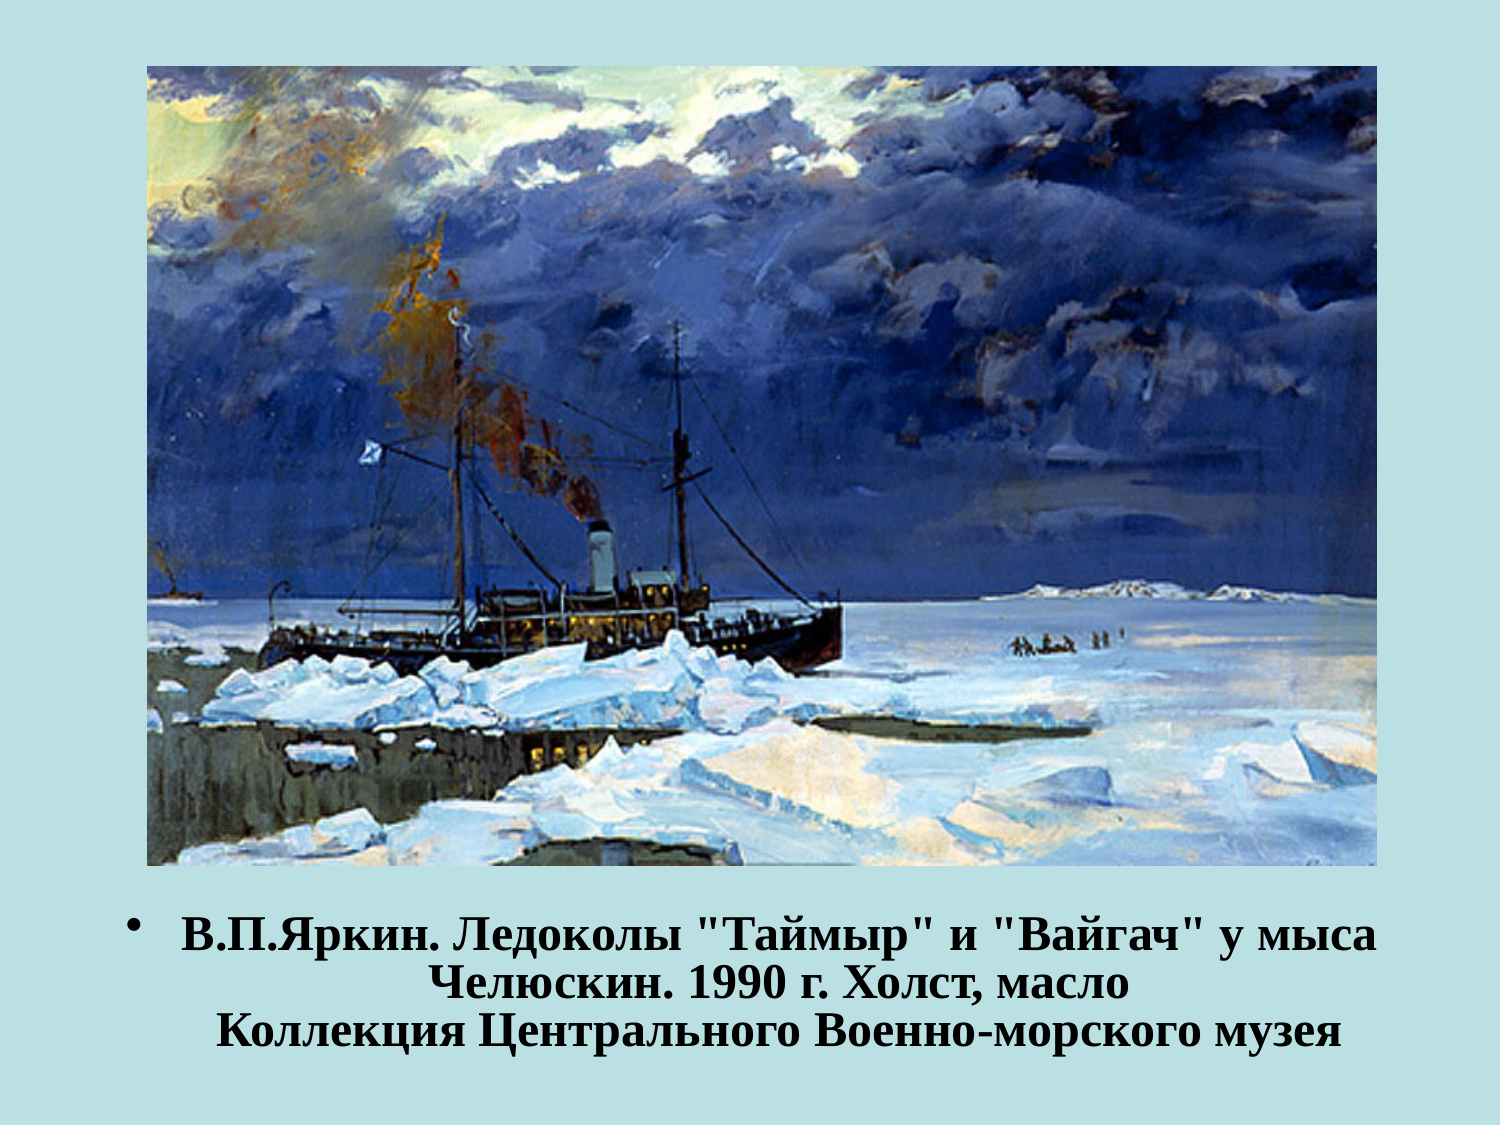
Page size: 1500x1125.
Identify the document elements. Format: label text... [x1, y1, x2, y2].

picture [147, 66, 1377, 867]
list В.П.Яркин. Ледоколы "Таймыр" и "Вайгач" у мыса Челюскин. 1990 г. Холст, масло Коллекция Центрального Военно-морского музея [76, 904, 1428, 1077]
